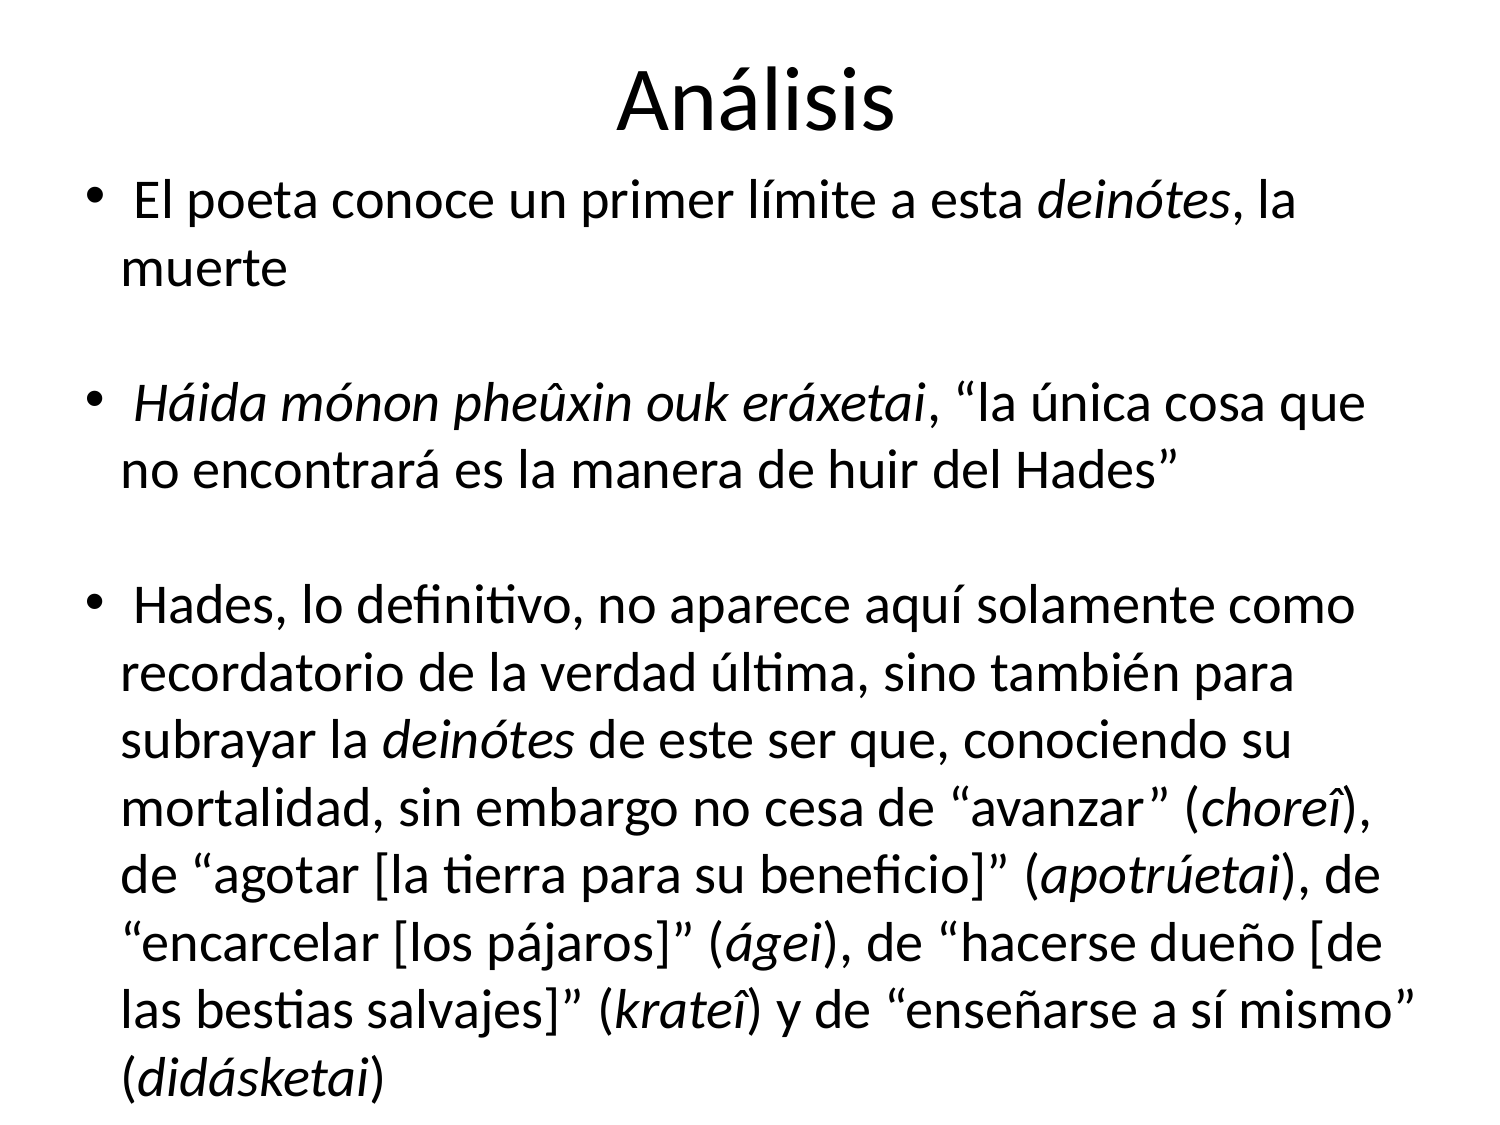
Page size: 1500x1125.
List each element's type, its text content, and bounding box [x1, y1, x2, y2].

text_box El poeta conoce un primer límite a esta deinótes, la muerte Háida mónon pheûxin ouk eráxetai, “la única cosa que no encontrará es la manera de huir del Hades” Hades, lo definitivo, no aparece aquí solamente como recordatorio de la verdad última, sino también para subrayar la deinótes de este ser que, conociendo su mortalidad, sin embargo no cesa de “avanzar” (choreî), de “agotar [la tierra para su beneficio]” (apotrúetai), de “encarcelar [los pájaros]” (ágei), de “hacerse dueño [de las bestias salvajes]” (krateî) y de “enseñarse a sí mismo” (didásketai) [70, 152, 1442, 1115]
title Análisis [81, 0, 1433, 152]
